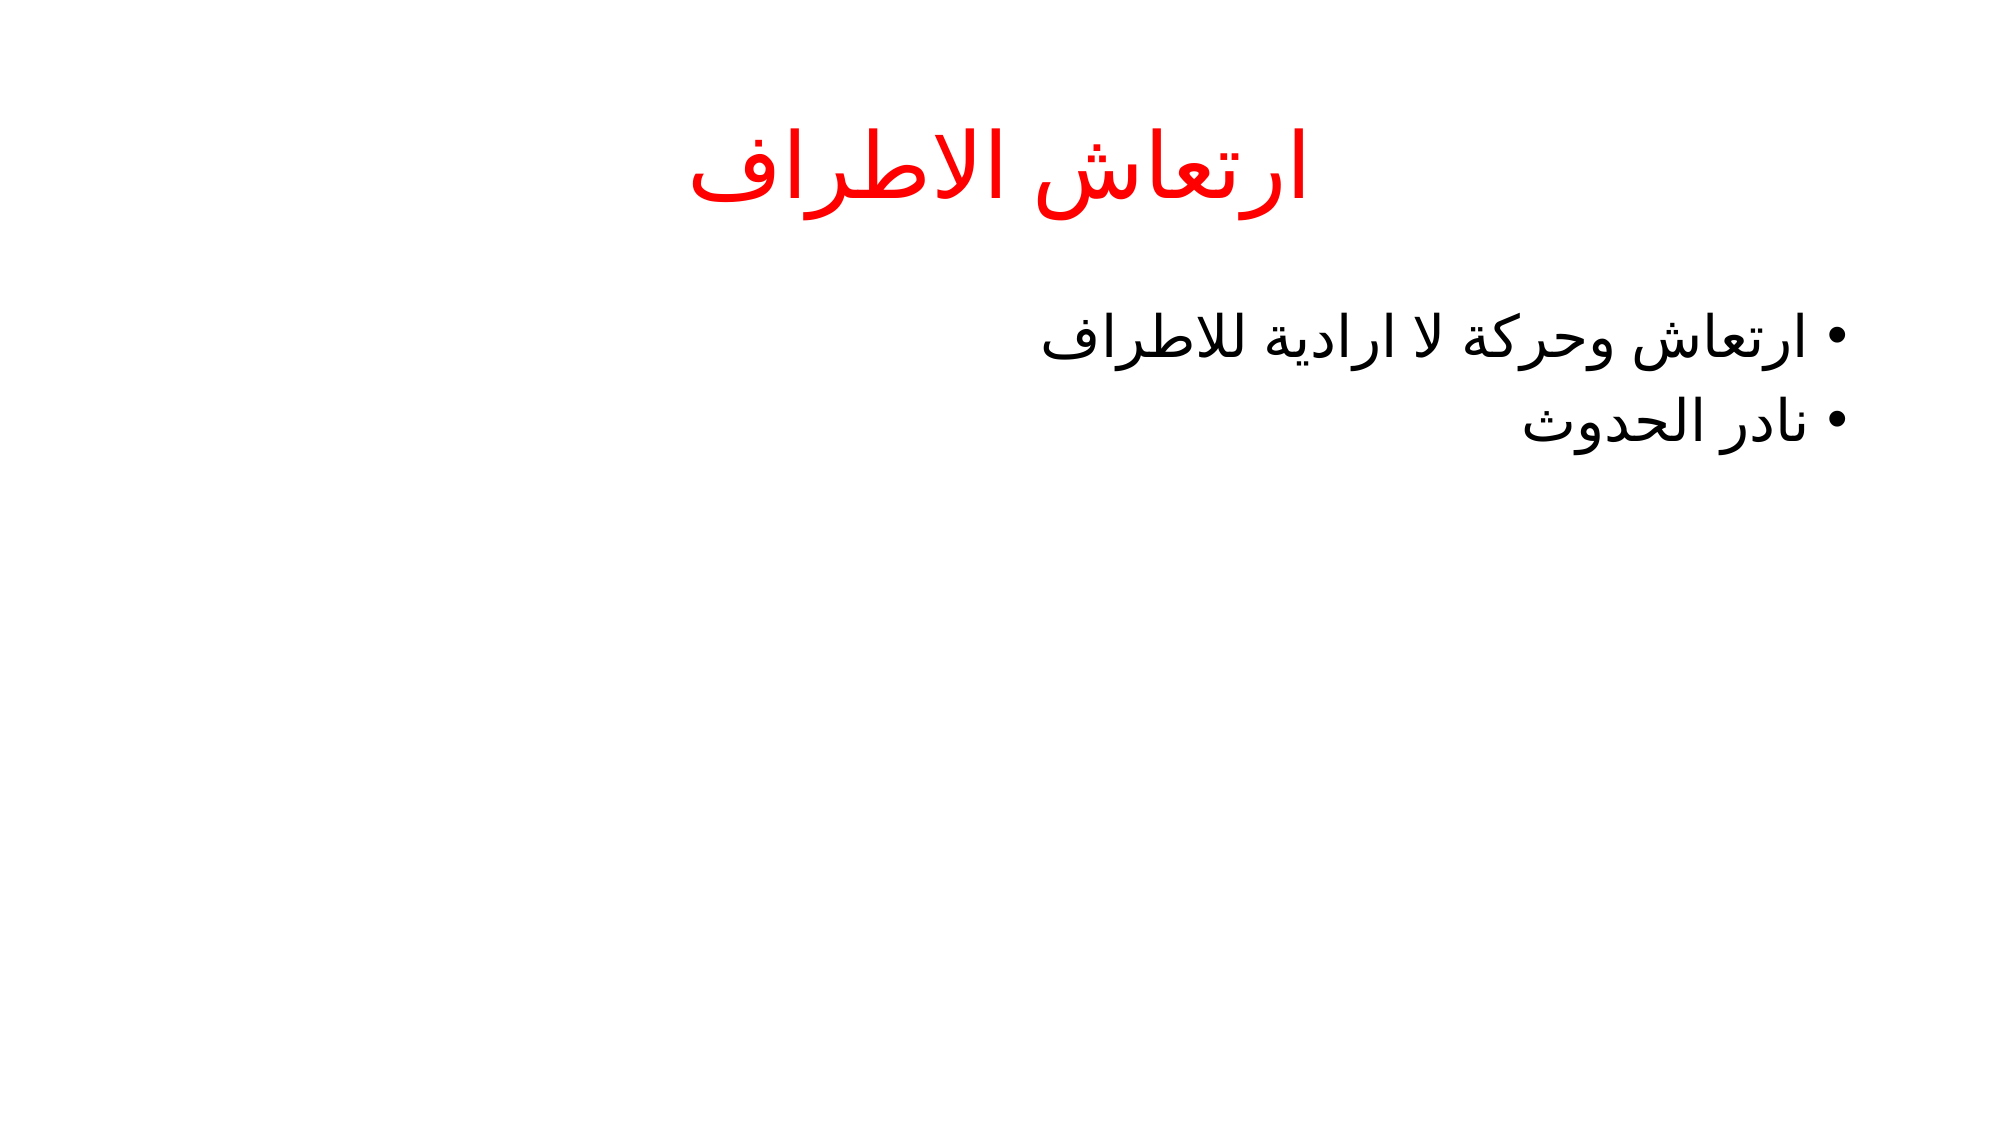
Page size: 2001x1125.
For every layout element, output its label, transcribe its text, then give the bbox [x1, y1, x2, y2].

title ارتعاش الاطراف [137, 59, 1863, 278]
list ارتعاش وحركة لا ارادية للاطراف نادر الحدوث [137, 299, 1863, 1014]
